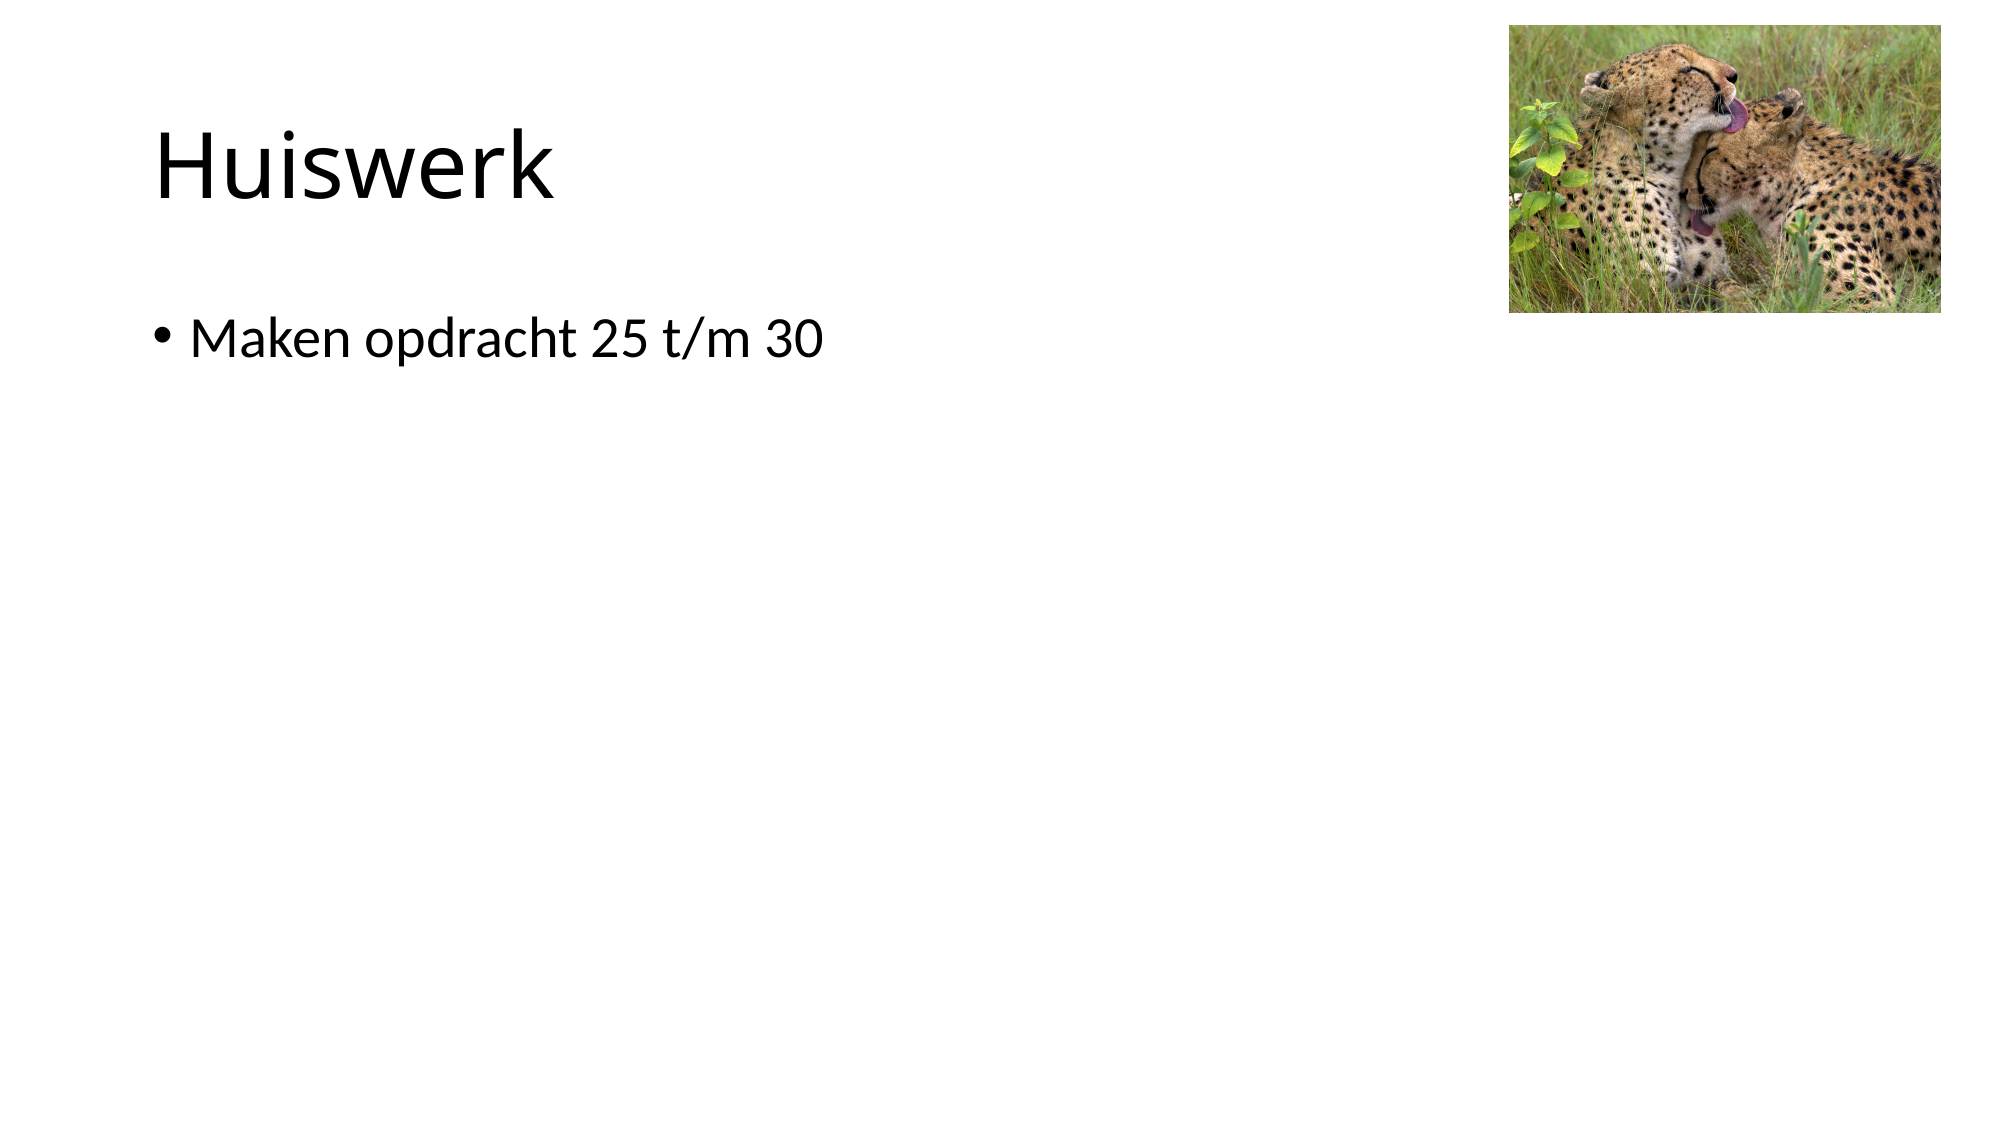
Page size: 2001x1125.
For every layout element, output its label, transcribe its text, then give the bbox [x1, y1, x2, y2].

picture [1509, 25, 1941, 313]
title Huiswerk [137, 59, 1509, 278]
list Maken opdracht 25 t/m 30 [137, 299, 1863, 1014]
